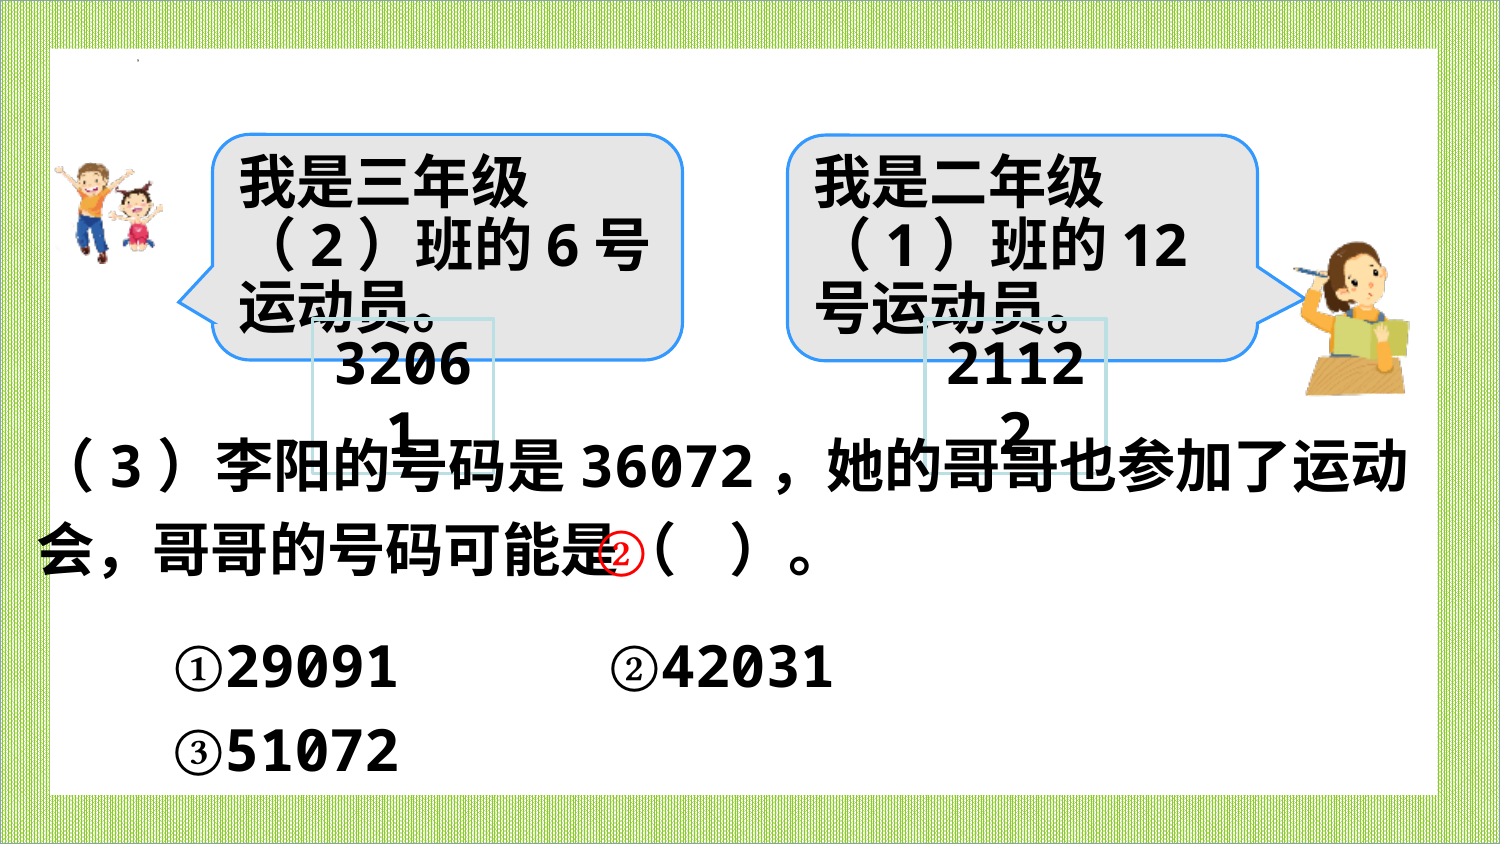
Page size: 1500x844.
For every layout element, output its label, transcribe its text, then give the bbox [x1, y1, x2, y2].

text_box （3）李阳的号码是36072，她的哥哥也参加了运动会，哥哥的号码可能是（ ）。 [24, 409, 1451, 589]
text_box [212, 134, 1258, 405]
text_box ①29091 ②42031 ③51072 [162, 609, 1186, 789]
text_box ② [585, 501, 677, 590]
picture [1248, 207, 1471, 430]
picture [41, 162, 163, 264]
